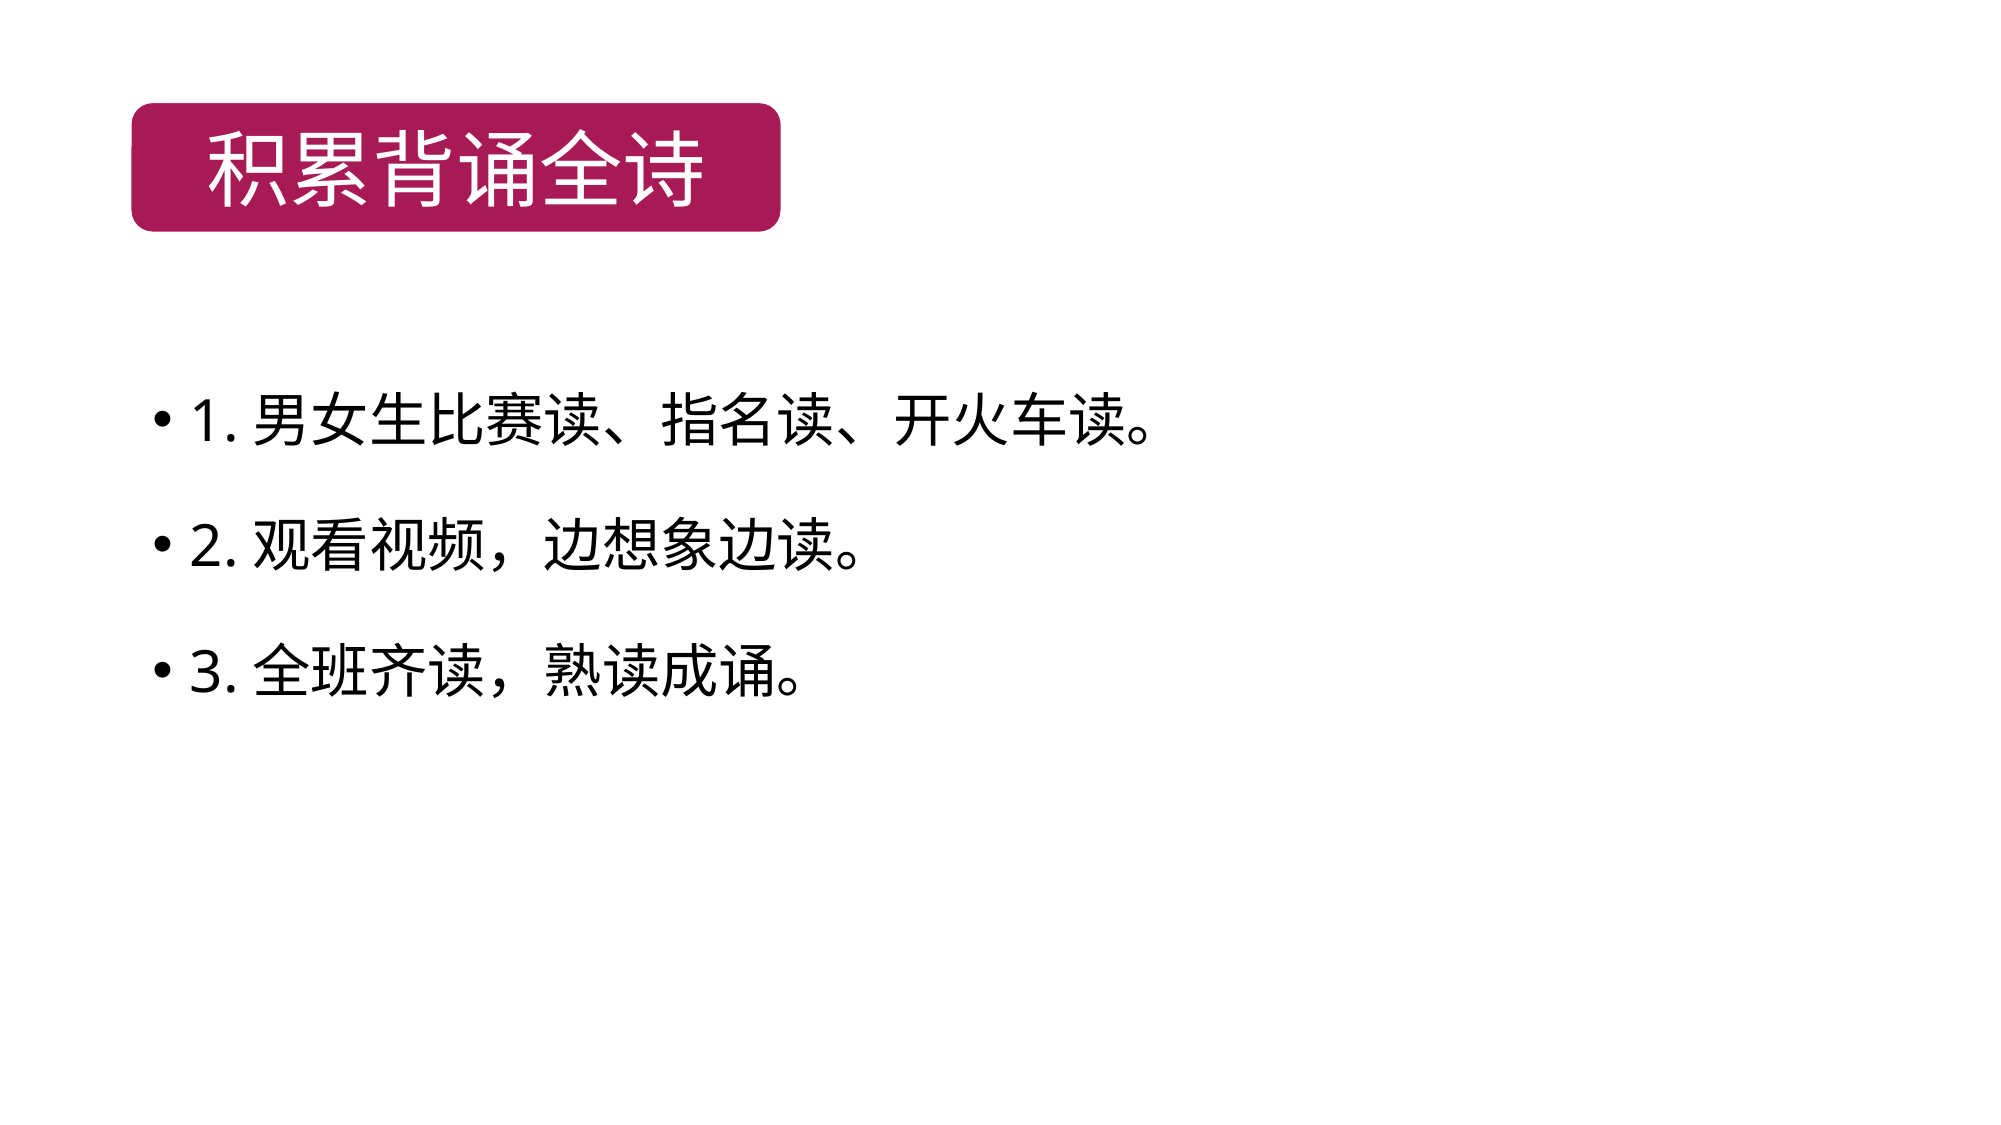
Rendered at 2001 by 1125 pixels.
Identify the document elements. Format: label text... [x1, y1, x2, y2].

text_box 积累背诵全诗 [130, 102, 782, 233]
list 1.男女生比赛读、指名读、开火车读。 2.观看视频，边想象边读。 3.全班齐读，熟读成诵。 [137, 249, 1828, 876]
